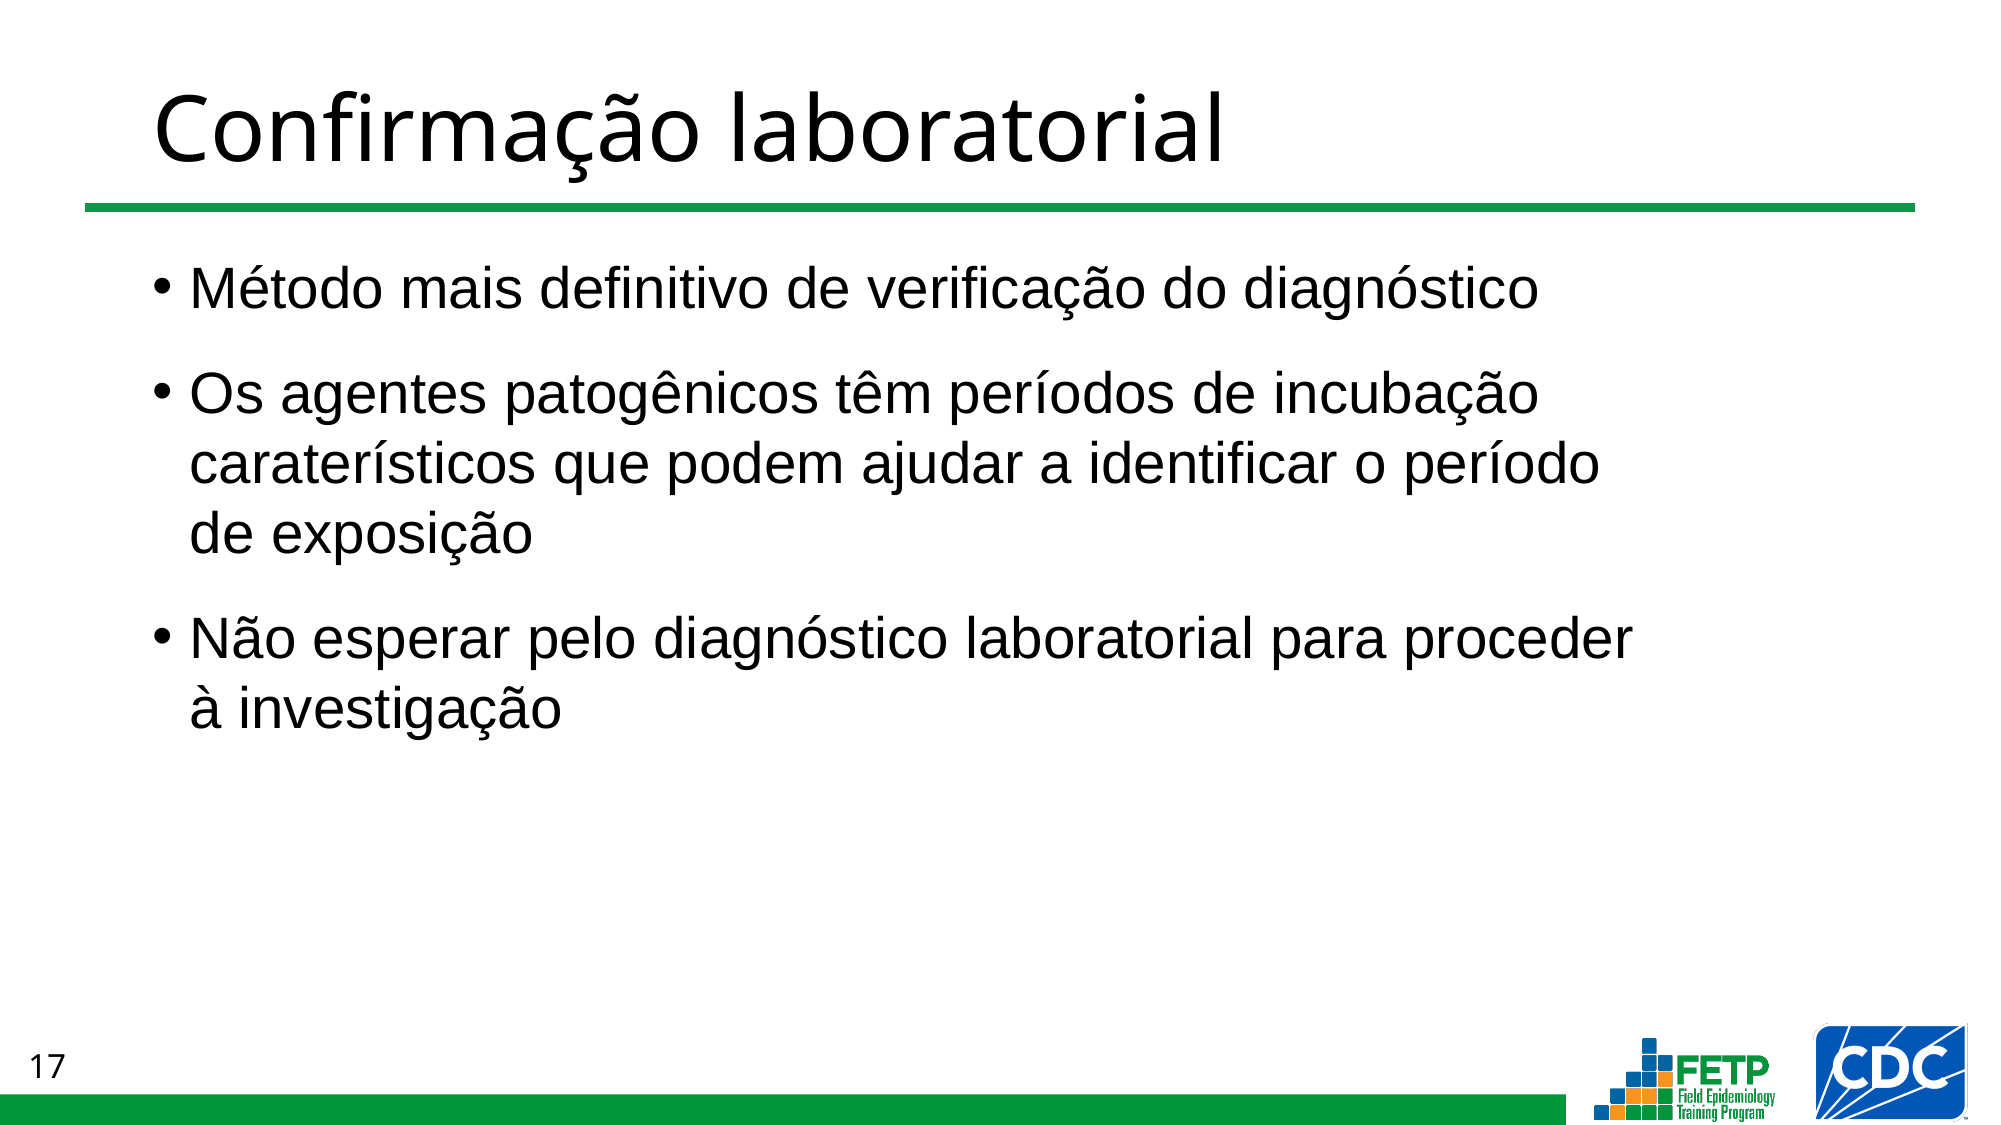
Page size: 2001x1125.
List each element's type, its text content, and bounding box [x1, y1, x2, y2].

list Método mais definitivo de verificação do diagnóstico Os agentes patogênicos têm períodos de incubação caraterísticos que podem ajudar a identificar o período de exposição Não esperar pelo diagnóstico laboratorial para proceder à investigação [137, 242, 1863, 1004]
title Confirmação laboratorial [137, 75, 1863, 207]
picture [1594, 1038, 1775, 1122]
picture [1813, 1023, 1968, 1122]
